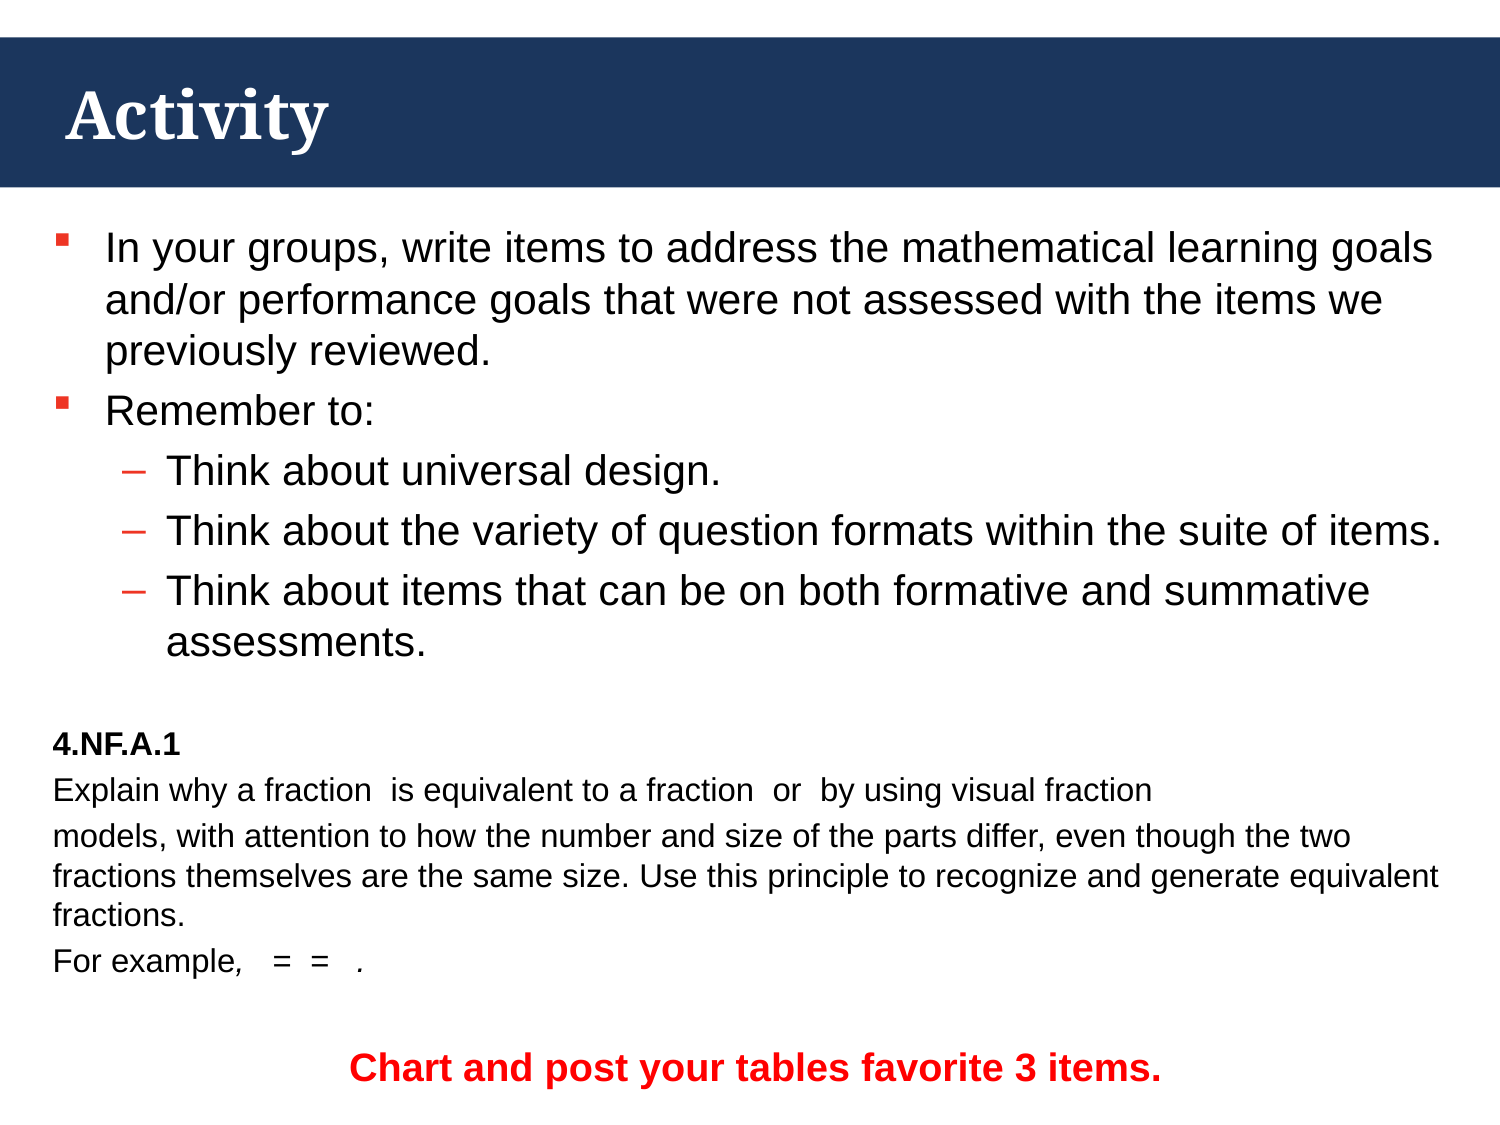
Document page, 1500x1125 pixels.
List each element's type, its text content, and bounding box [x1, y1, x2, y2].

title Activity [50, 37, 1413, 188]
